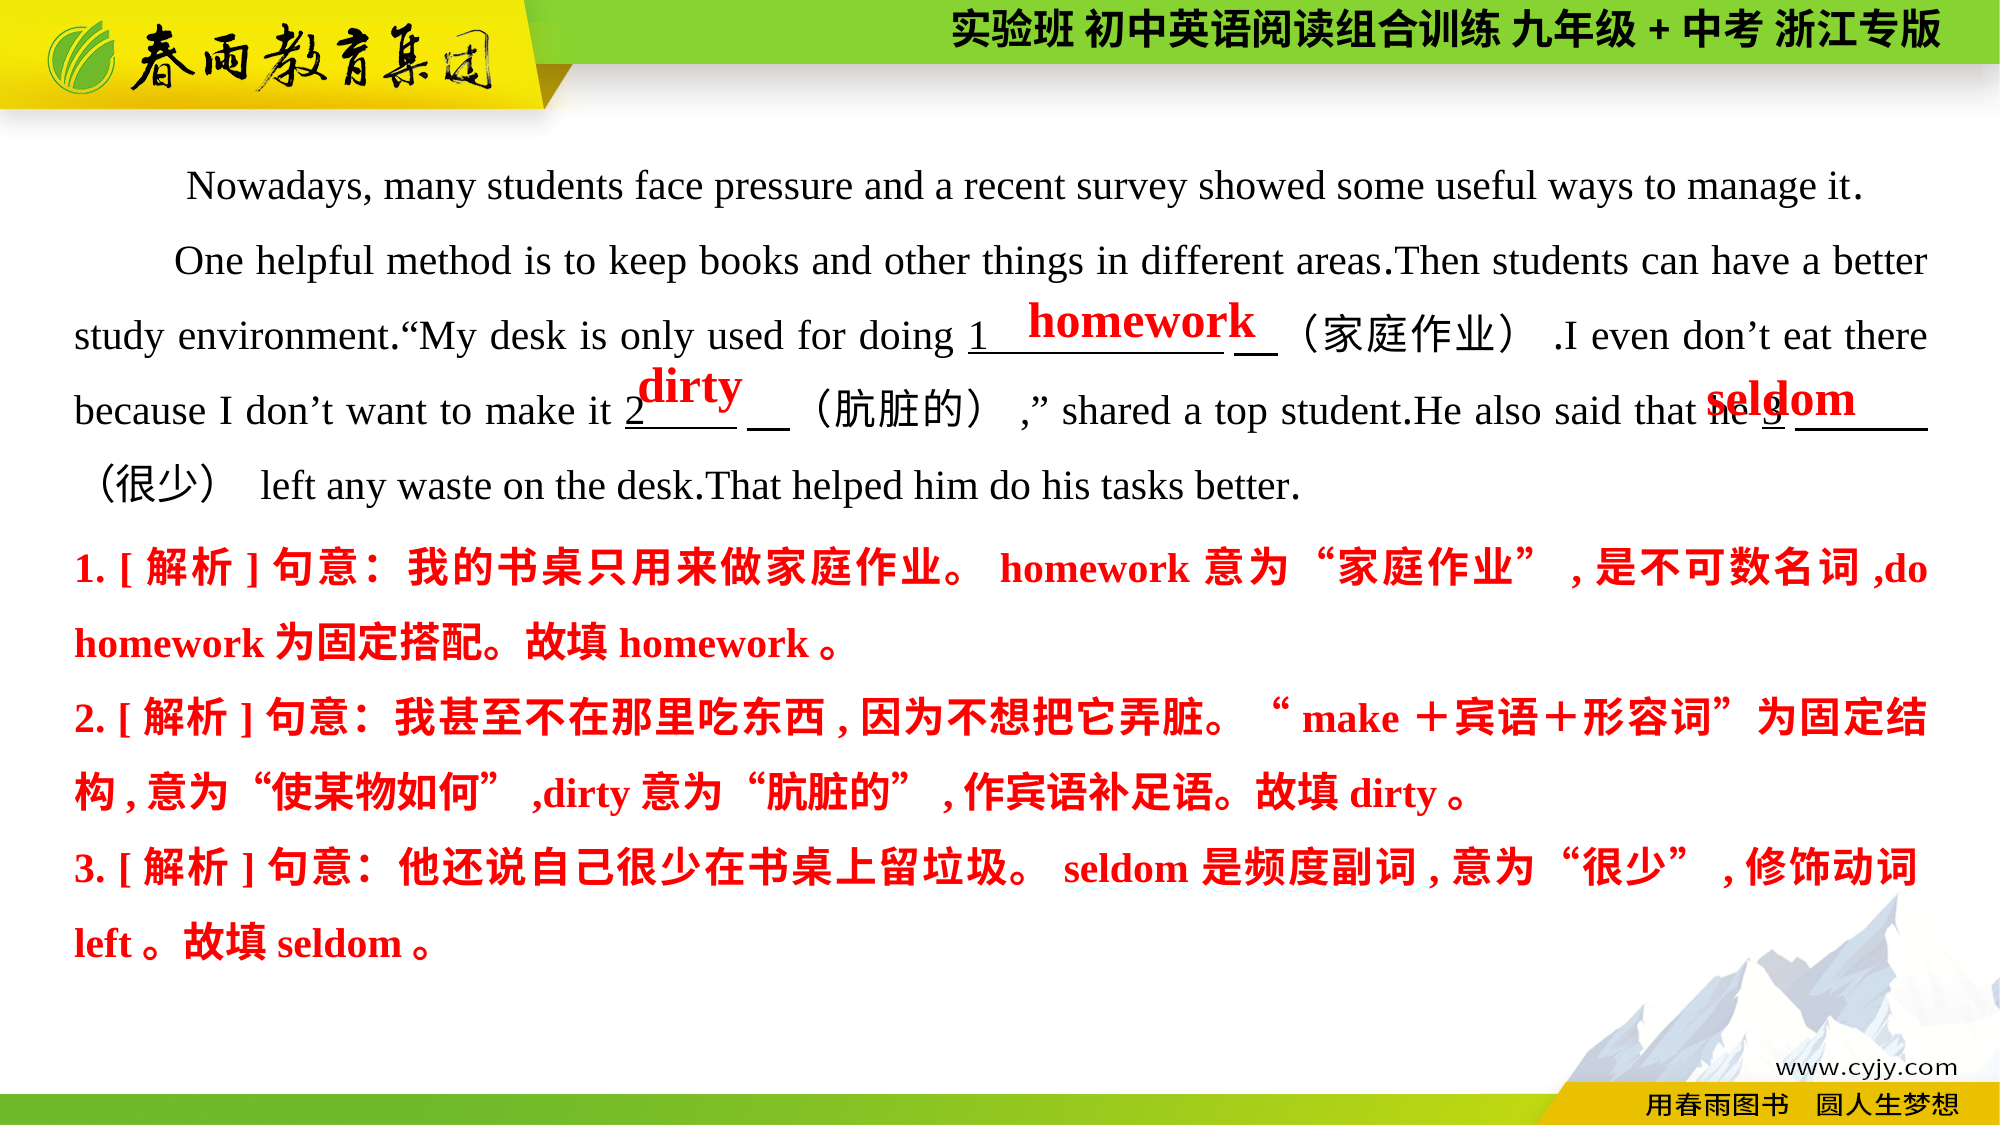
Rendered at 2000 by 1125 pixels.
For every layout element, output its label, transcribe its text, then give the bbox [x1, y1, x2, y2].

list Nowadays, many students face pressure and a recent survey showed some useful ways to manage it. One helpful method is to keep books and other things in different areas.Then students can have a better study environment.“My desk is only used for doing 1 （家庭作业）.I even don’t eat there because I don’t want to make it 2 （肮脏的）,” shared a top student.He also said that he 3 （很少） left any waste on the desk.That helped him do his tasks better. [59, 125, 1944, 508]
text_box 1. [解析]句意：我的书桌只用来做家庭作业。homework意为“家庭作业”,是不可数名词,do homework为固定搭配。故填homework。 2. [解析]句意：我甚至不在那里吃东西,因为不想把它弄脏。“make＋宾语＋形容词”为固定结构,意为“使某物如何”,dirty意为“肮脏的”,作宾语补足语。故填dirty。 3. [解析]句意：他还说自己很少在书桌上留垃圾。seldom是频度副词,意为“很少”,修饰动词left。故填seldom。 [59, 508, 1944, 974]
text_box dirty [622, 344, 758, 420]
text_box homework [1013, 280, 1271, 355]
text_box seldom [1691, 358, 1872, 433]
picture [0, 0, 2000, 1125]
